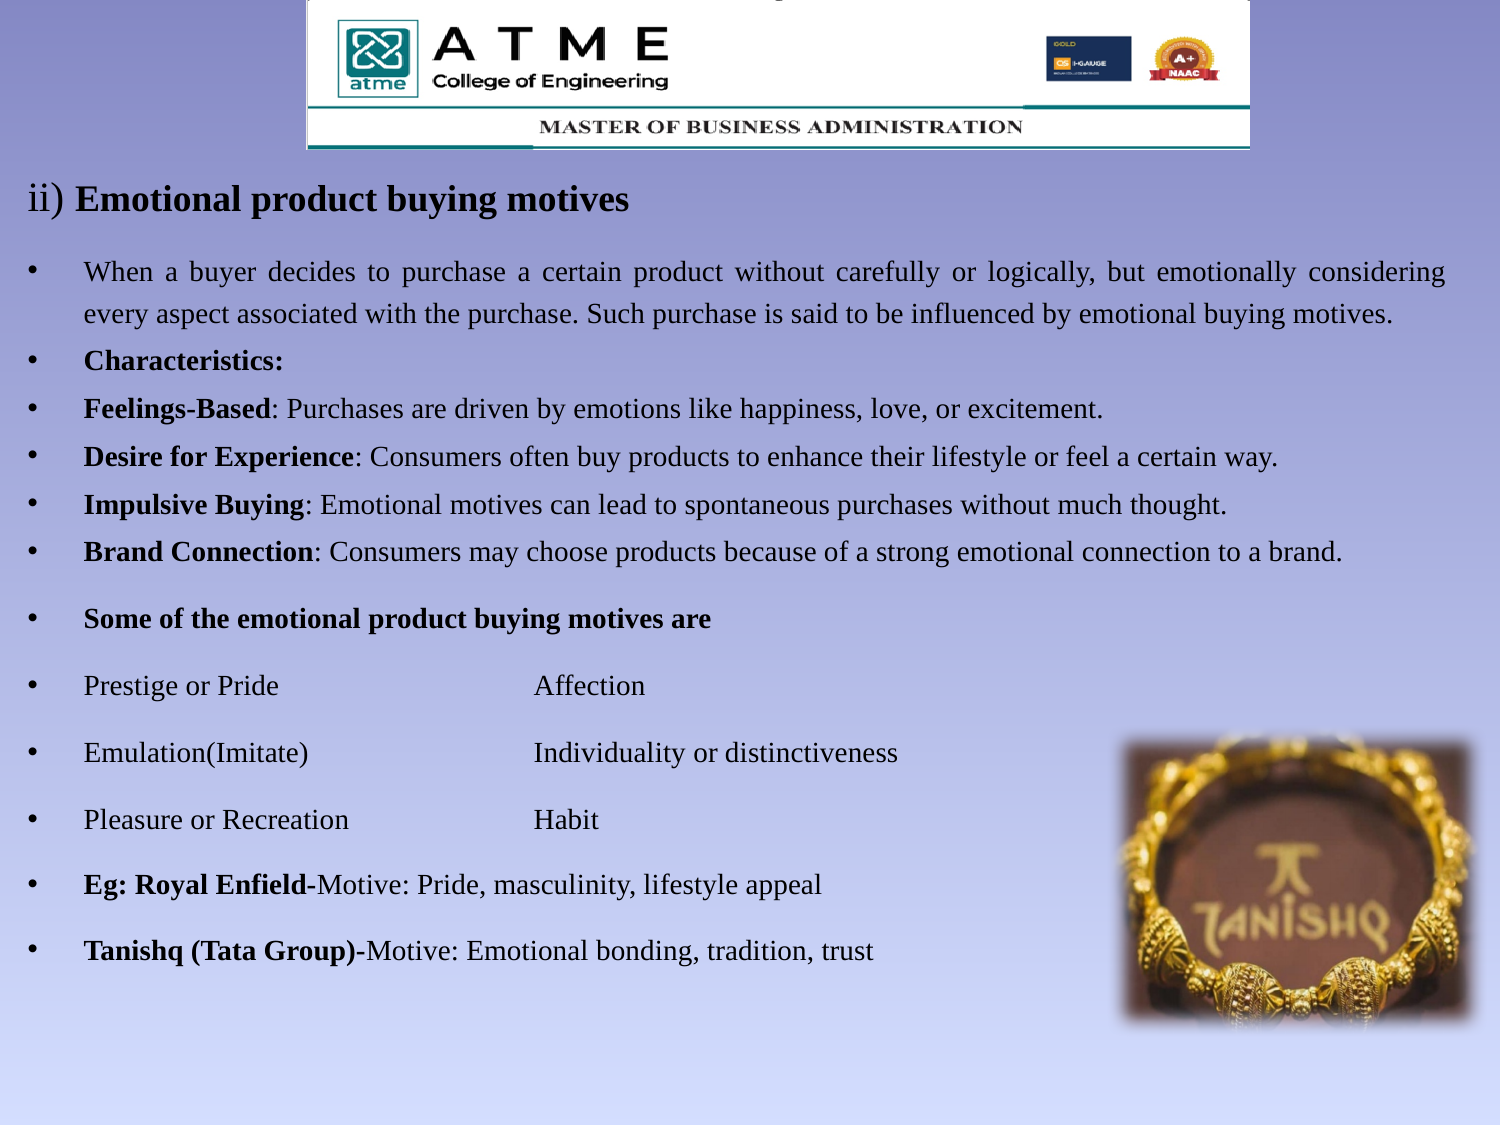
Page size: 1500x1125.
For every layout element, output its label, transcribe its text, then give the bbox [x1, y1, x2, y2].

picture [306, 0, 1250, 150]
list ii) Emotional product buying motives When a buyer decides to purchase a certain product without carefully or logically, but emotionally considering every aspect associated with the purchase. Such purchase is said to be influenced by emotional buying motives. Characteristics: Feelings-Based: Purchases are driven by emotions like happiness, love, or excitement. Desire for Experience: Consumers often buy products to enhance their lifestyle or feel a certain way. Impulsive Buying: Emotional motives can lead to spontaneous purchases without much thought. Brand Connection: Consumers may choose products because of a strong emotional connection to a brand. Some of the emotional product buying motives are Prestige or Pride Affection Emulation(Imitate) Individuality or distinctiveness Pleasure or Recreation Habit Eg: Royal Enfield-Motive: Pride, masculinity, lifestyle appeal Tanishq (Tata Group)-Motive: Emotional bonding, tradition, trust [12, 162, 1463, 1071]
picture [1106, 724, 1488, 1038]
